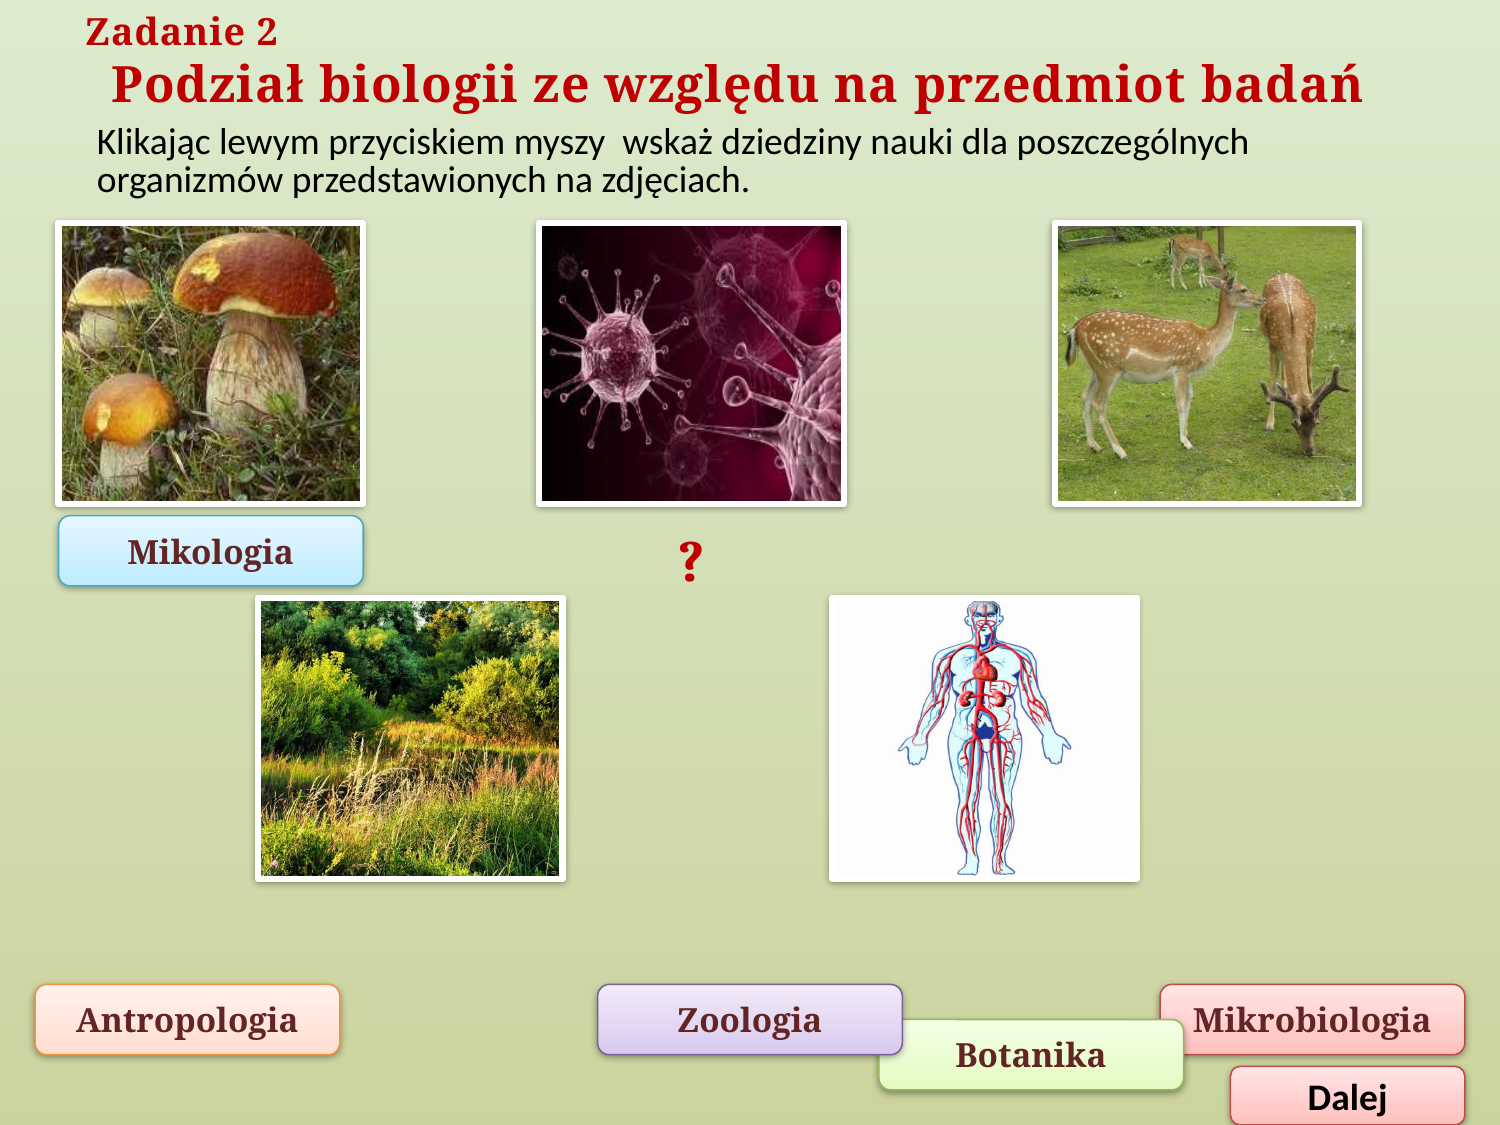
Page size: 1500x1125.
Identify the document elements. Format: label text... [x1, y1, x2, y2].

text_box [1052, 220, 1362, 507]
text_box [536, 220, 847, 507]
text_box Antropologia [34, 983, 341, 1056]
text_box Botanika [908, 1018, 1185, 1091]
text_box Zoologia [596, 983, 904, 1042]
text_box Zadanie 2 Podział biologii ze względu na przedmiot badań [70, 0, 1407, 120]
text_box [829, 595, 1140, 882]
text_box Dalej [1229, 1065, 1466, 1125]
text_box [255, 595, 566, 882]
text_box ? [656, 515, 727, 601]
text_box Mikrobiologia [1159, 983, 1466, 1056]
text_box Klikając lewym przyciskiem myszy wskaż dziedziny nauki dla poszczególnych organizmów przedstawionych na zdjęciach. [82, 117, 1395, 207]
footer Autor: Elżbieta Jarębska [512, 1042, 988, 1103]
text_box [55, 220, 366, 507]
text_box Mikologia [57, 514, 365, 587]
